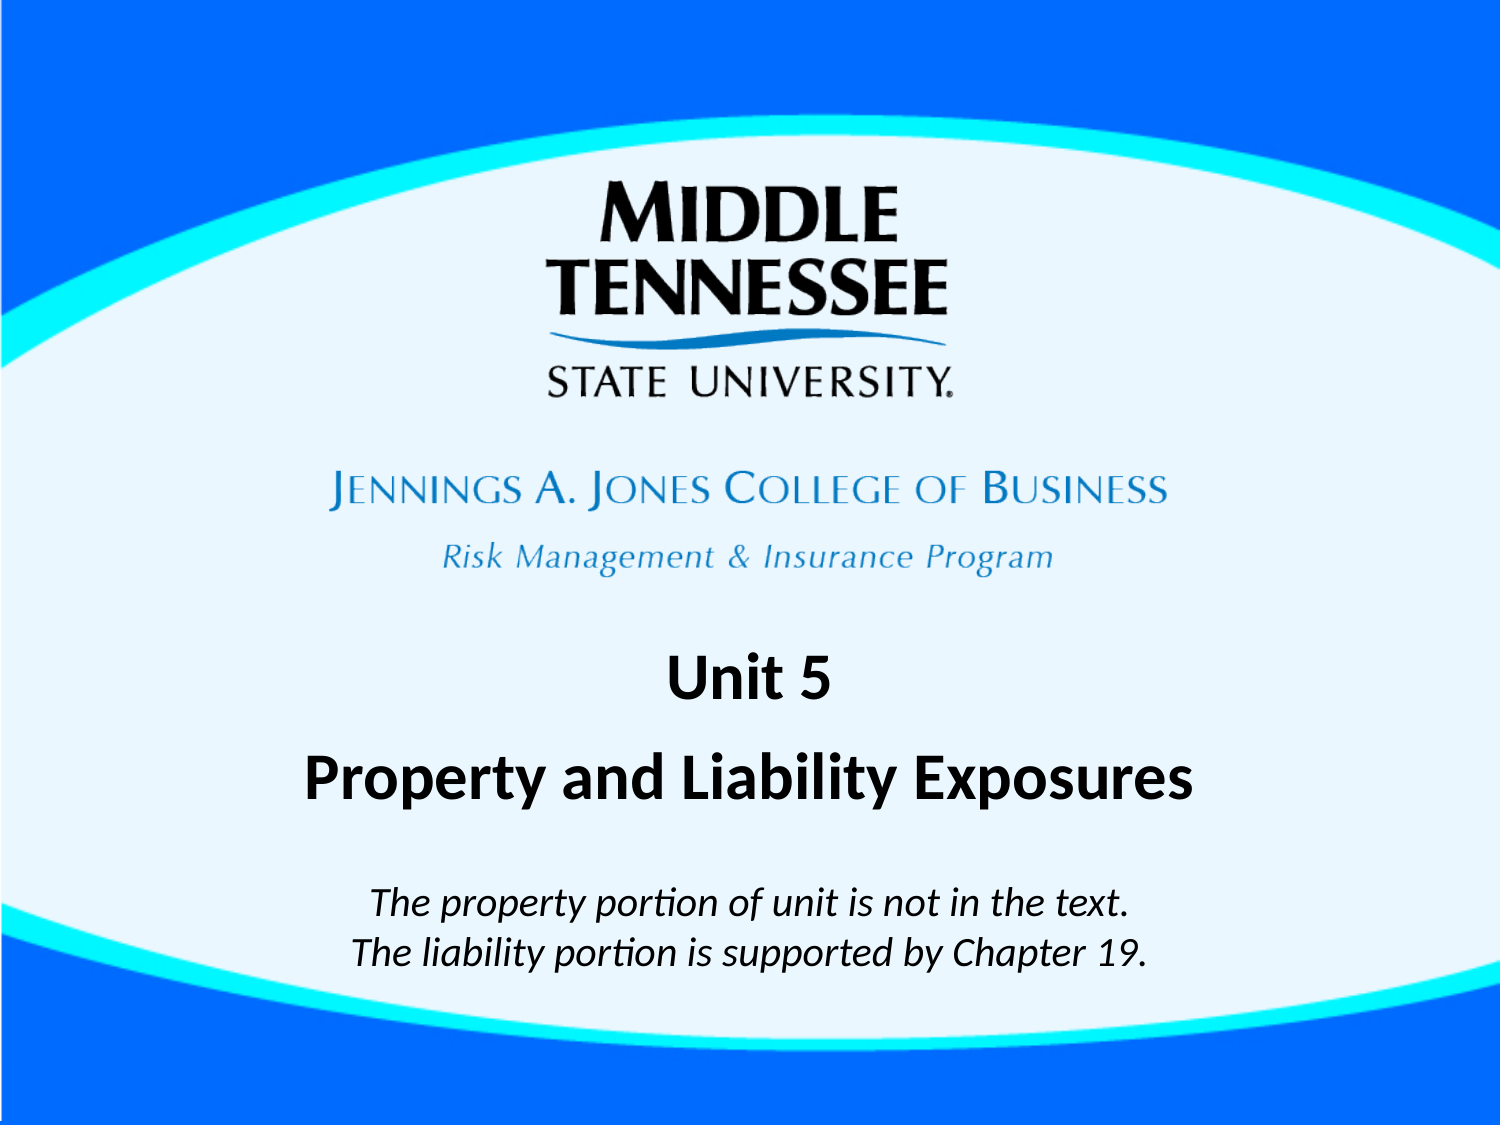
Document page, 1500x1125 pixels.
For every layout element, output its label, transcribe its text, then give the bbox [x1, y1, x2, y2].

picture [0, 0, 1500, 1125]
title The property portion of unit is not in the text. The liability portion is supported by Chapter 19. [68, 849, 1432, 1000]
subtitle Unit 5 Property and Liability Exposures [68, 624, 1432, 825]
